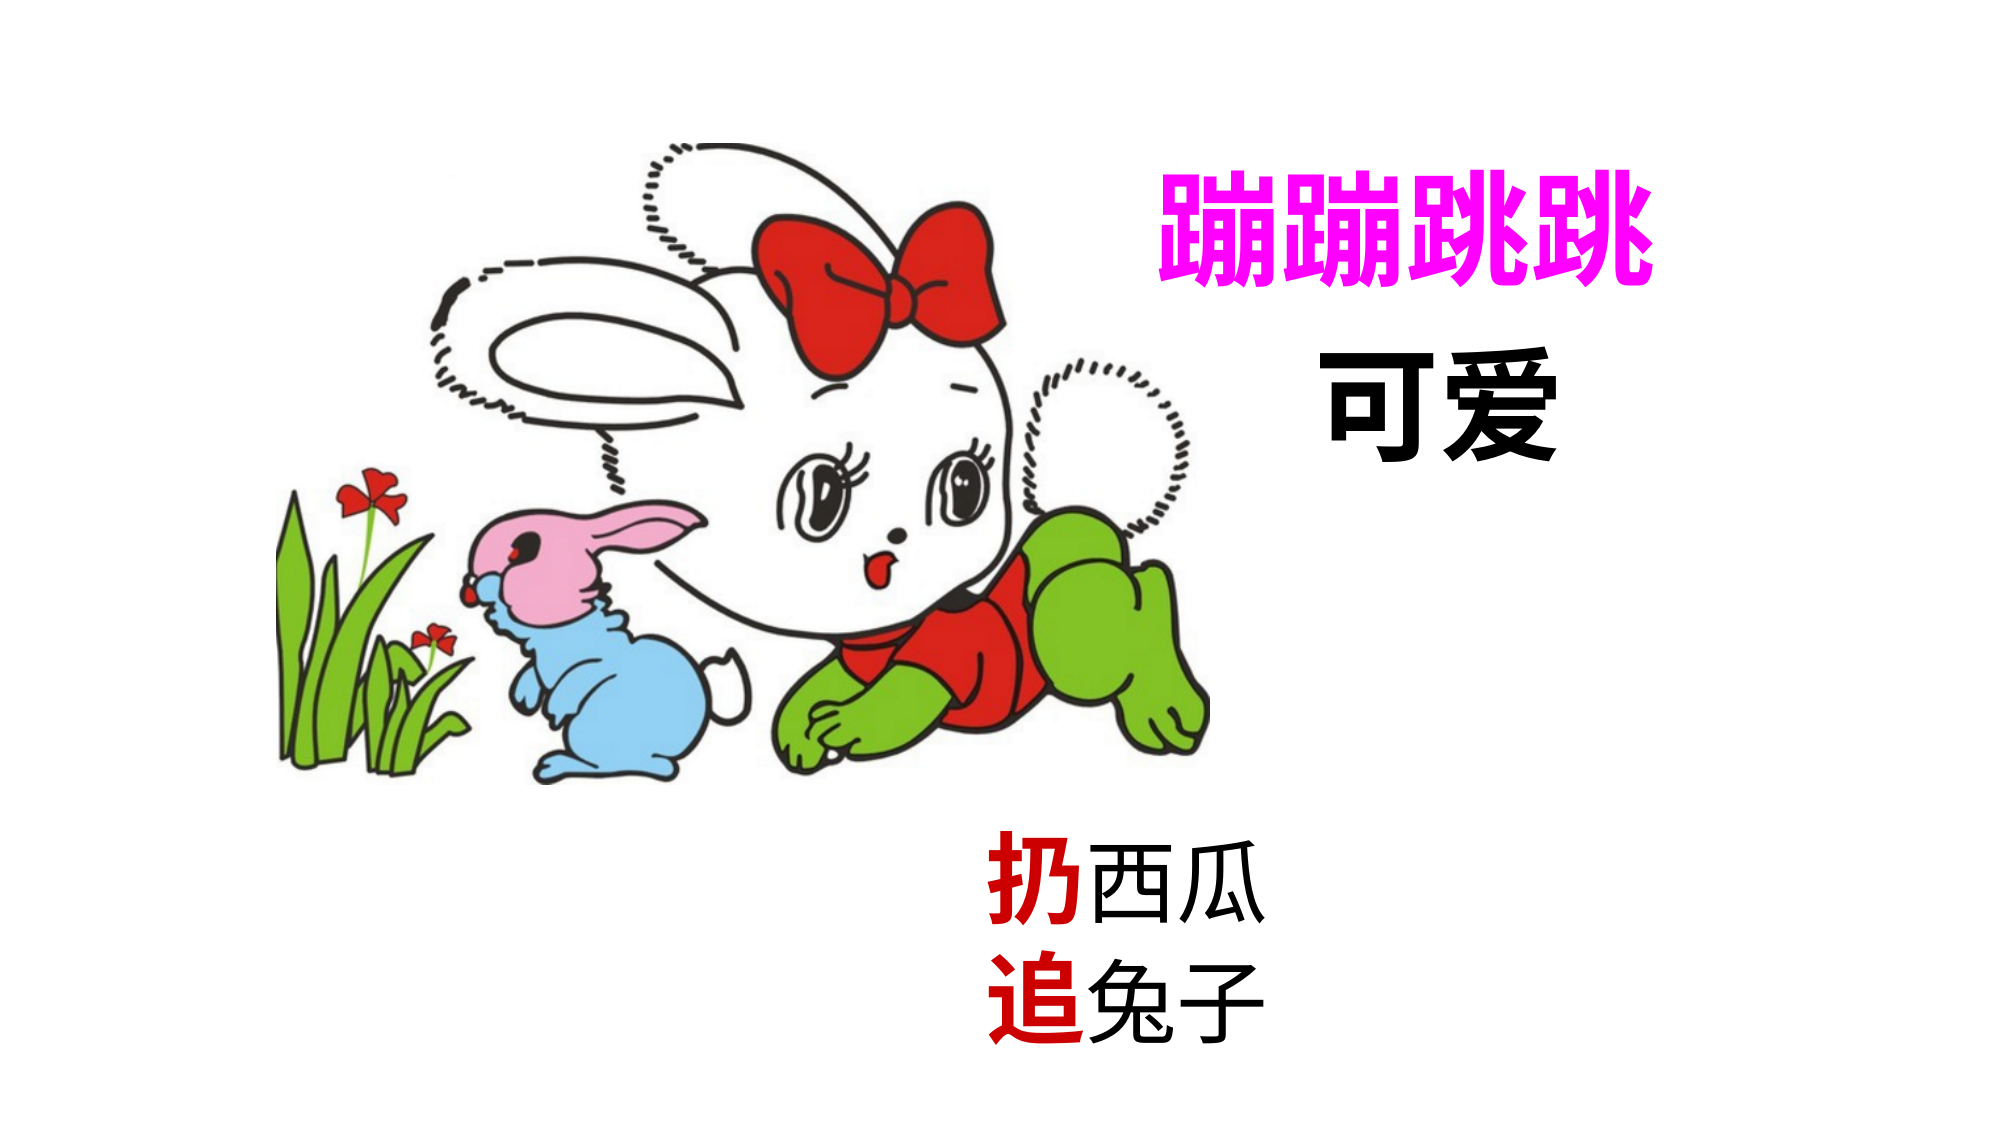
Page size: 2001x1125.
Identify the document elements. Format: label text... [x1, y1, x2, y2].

text_box 蹦蹦跳跳 [1210, 143, 1693, 309]
text_box 可爱 [1299, 318, 1589, 484]
text_box 扔西瓜 追兔子 [847, 805, 1407, 1068]
picture [276, 143, 1210, 785]
